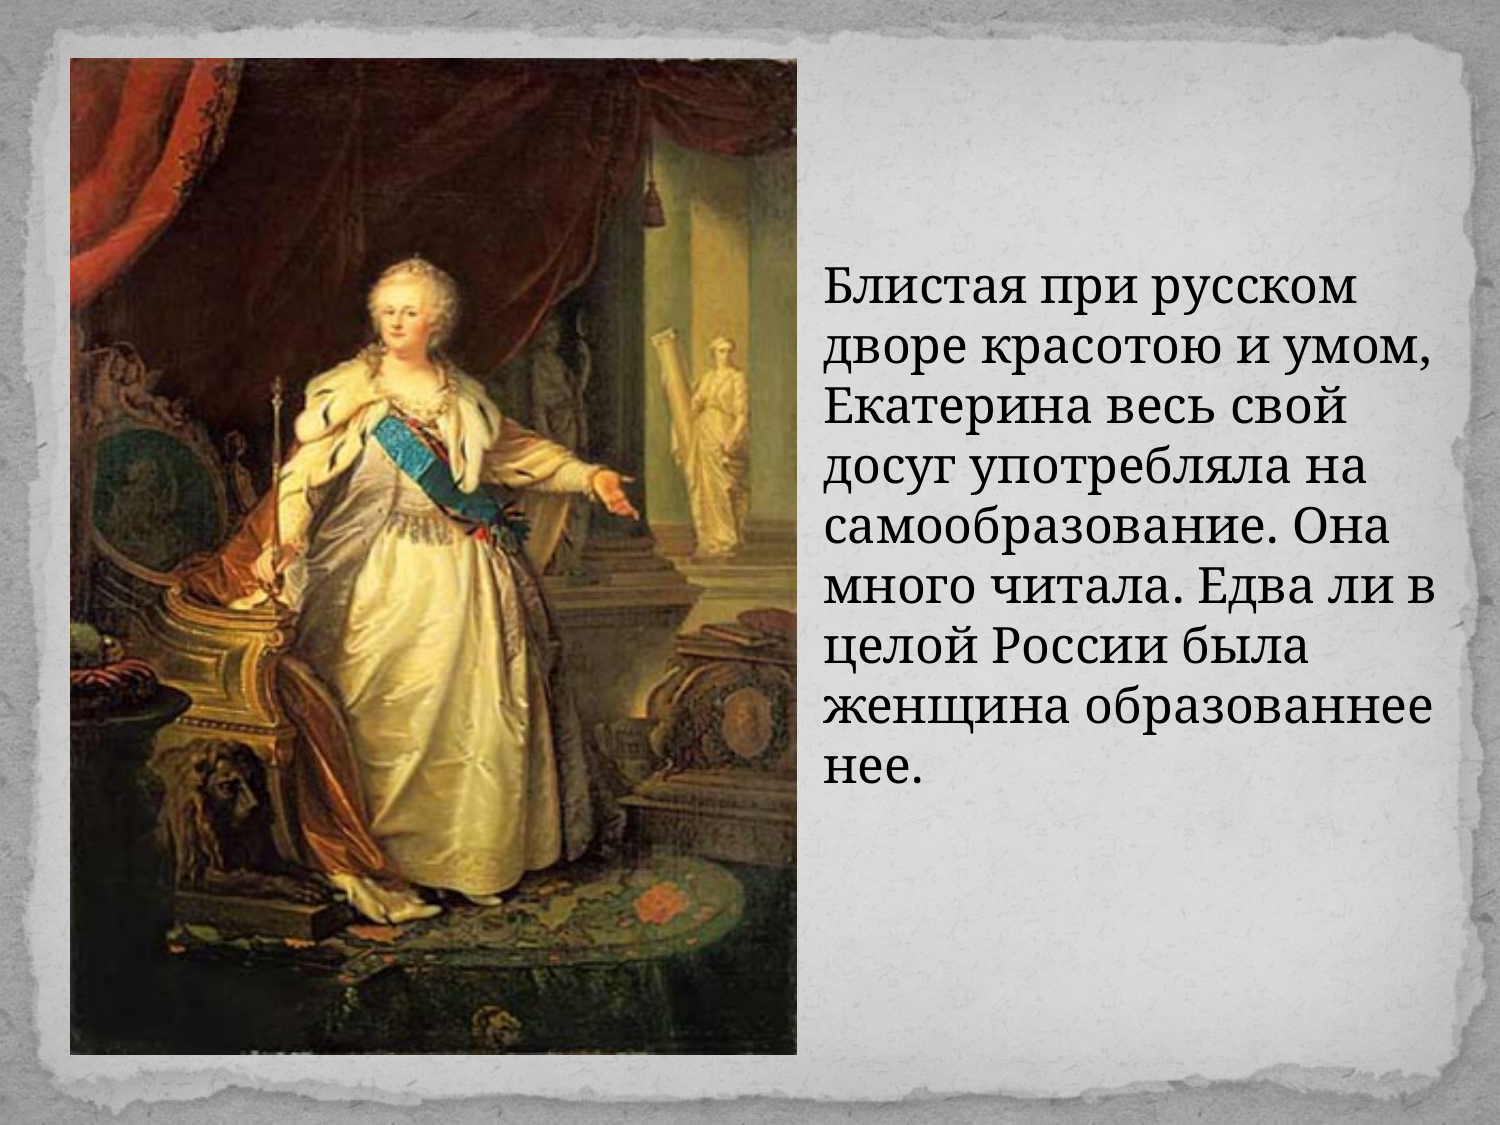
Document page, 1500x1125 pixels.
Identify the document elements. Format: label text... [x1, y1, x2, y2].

picture [70, 58, 797, 1055]
text_box Блистая при русском дворе красотою и умом, Екатерина весь свой досуг употребляла на самообразование. Она много читала. Едва ли в целой России была женщина образованнее нее. [808, 246, 1453, 801]
